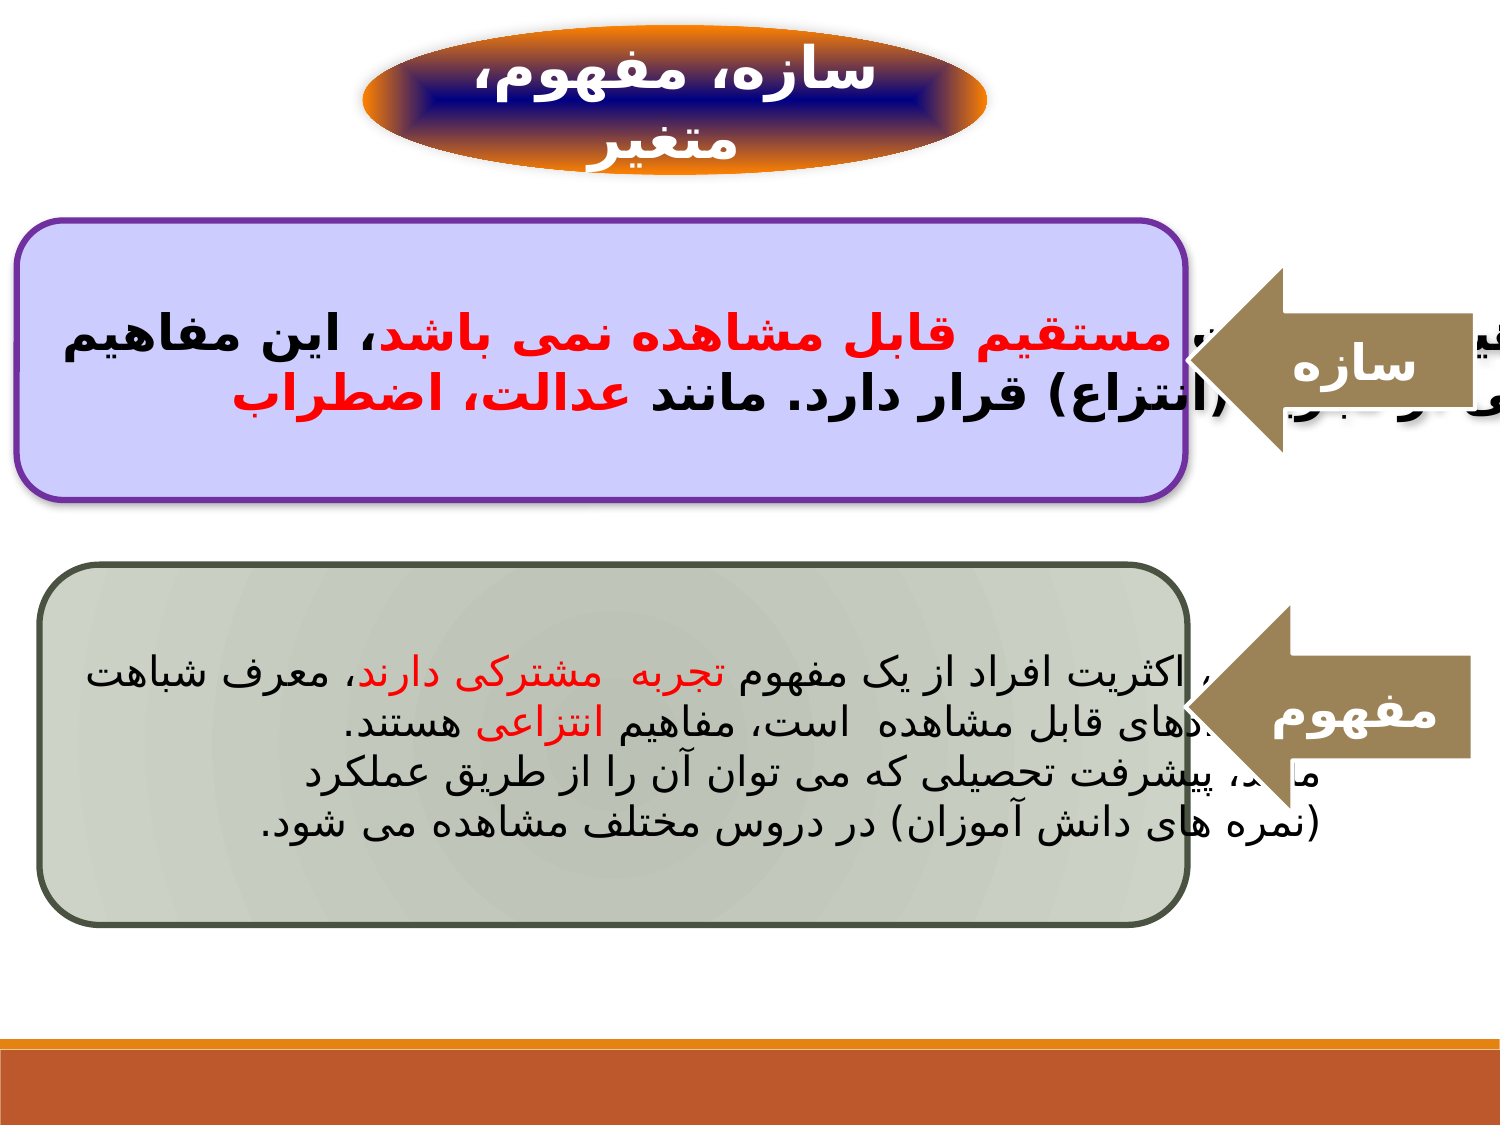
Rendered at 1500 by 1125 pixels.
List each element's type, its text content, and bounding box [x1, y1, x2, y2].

text_box سازه، مفهوم، متغیر [361, 23, 989, 177]
text_box برخی از مفاهیم به صورت مستقیم قابل مشاهده نمی باشد، این مفاهیم در سطح بالایی از تجرید (انتزاع) قرار دارد. مانند عدالت، اضطراب [16, 220, 1186, 500]
text_box مفهوم [1183, 598, 1475, 817]
text_box سازه [1185, 260, 1477, 461]
text_box مفهوم، اکثریت افراد از یک مفهوم تجربه مشترکی دارند، معرف شباهت و رویدادهای قابل مشاهده است، مفاهیم انتزاعی هستند. مانند، پیشرفت تحصیلی که می توان آن را از طریق عملکرد (نمره های دانش آموزان) در دروس مختلف مشاهده می شود. [38, 563, 1189, 927]
